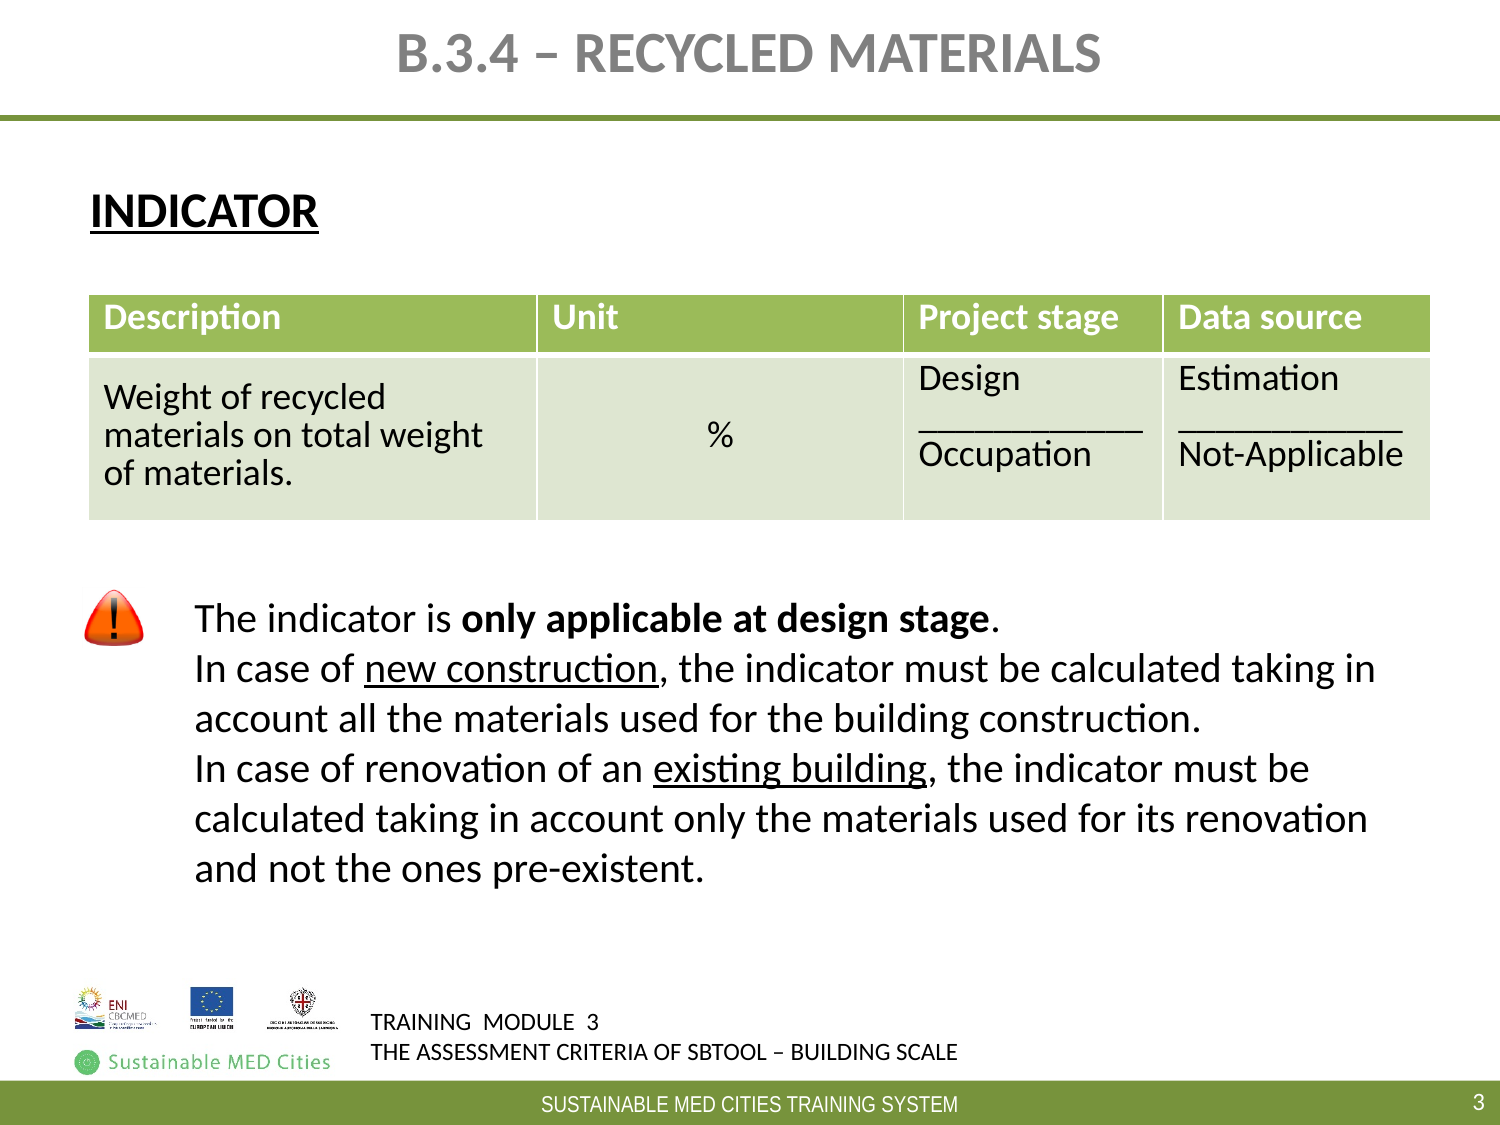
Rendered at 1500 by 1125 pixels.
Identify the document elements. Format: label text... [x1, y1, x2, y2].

picture [62, 978, 356, 1080]
table_cell Estimation ____________ Not-Applicable [1164, 358, 1430, 520]
table_cell Design ____________ Occupation [904, 358, 1162, 520]
slide_number 3 [1149, 1078, 1500, 1125]
text_box The indicator is only applicable at design stage. In case of new construction, the indicator must be calculated taking in account all the materials used for the building construction. In case of renovation of an existing building, the indicator must be calculated taking in account only the materials used for its renovation and not the ones pre-existent. [179, 583, 1448, 898]
table_header Unit [538, 295, 903, 352]
text_box B.3.4 – RECYCLED MATERIALS [0, 0, 1500, 115]
table_header Project stage [904, 295, 1162, 352]
table_header Data source [1164, 295, 1430, 352]
table_cell % [538, 358, 903, 520]
picture [82, 587, 146, 649]
table_header Description [89, 295, 536, 352]
table_cell Weight of recycled materials on total weight of materials. [89, 358, 536, 520]
list INDICATOR [75, 170, 1425, 1005]
